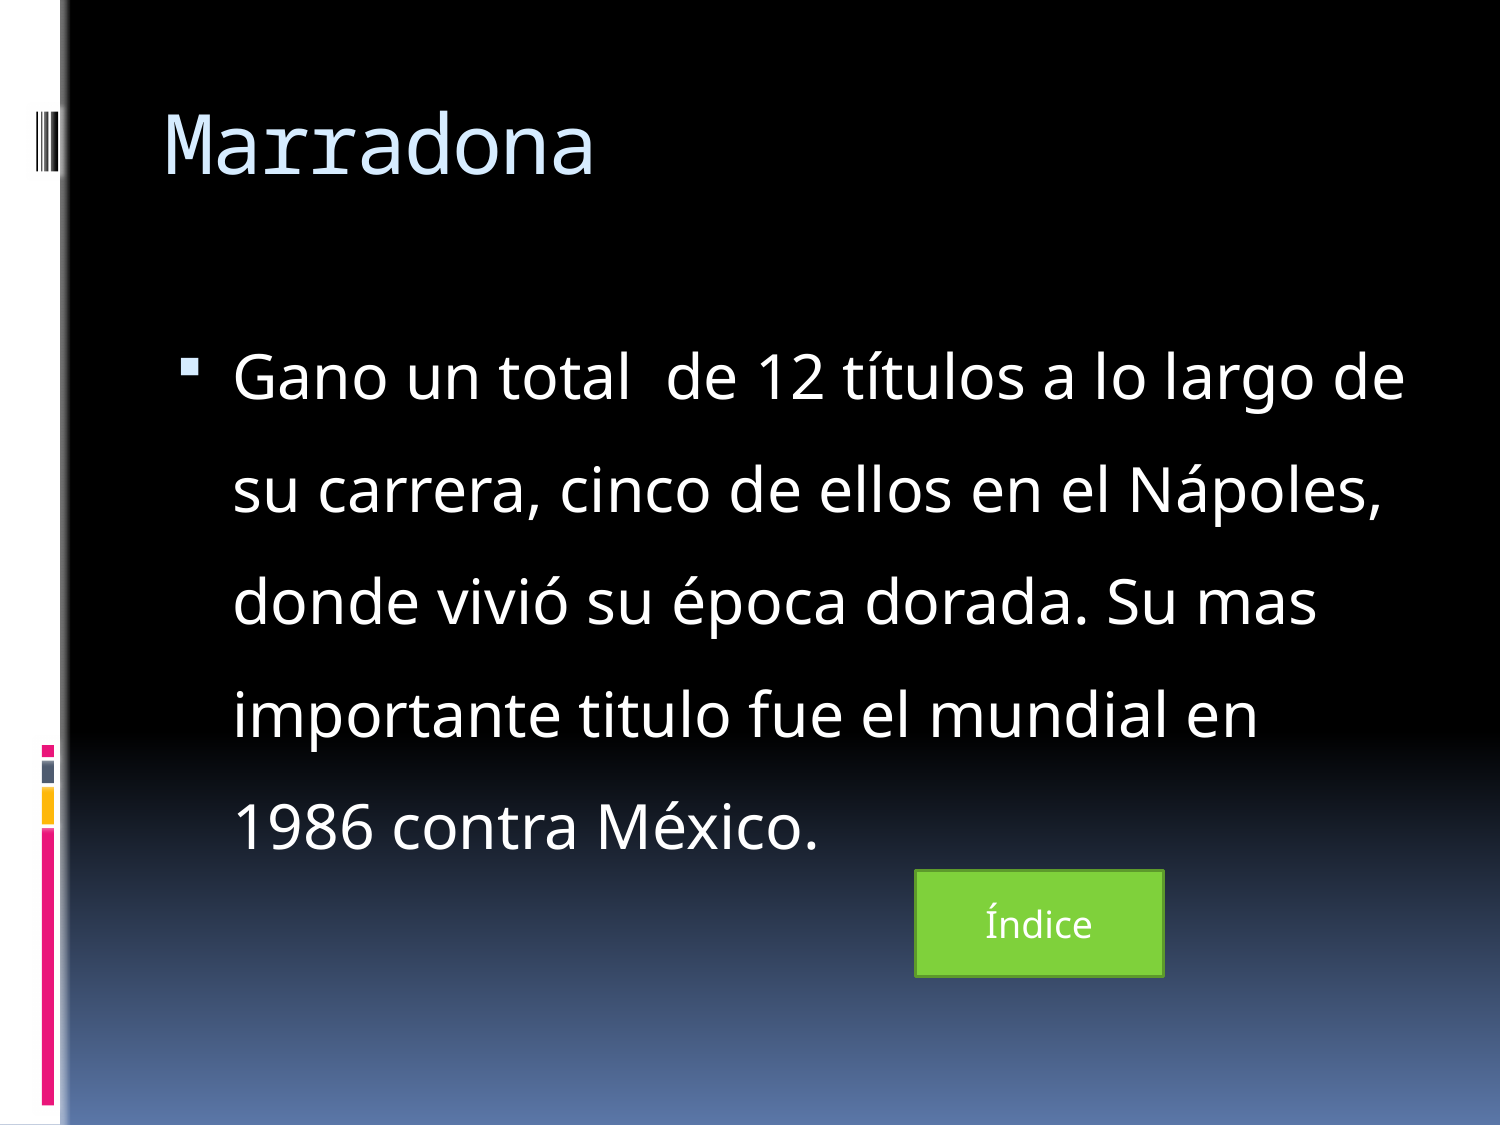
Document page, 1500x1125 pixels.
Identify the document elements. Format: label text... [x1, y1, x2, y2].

list Gano un total de 12 títulos a lo largo de su carrera, cinco de ellos en el Nápoles, donde vivió su época dorada. Su mas importante titulo fue el mundial en 1986 contra México. [150, 292, 1425, 1043]
title Marradona [150, 83, 1425, 234]
text_box Índice [914, 869, 1165, 978]
